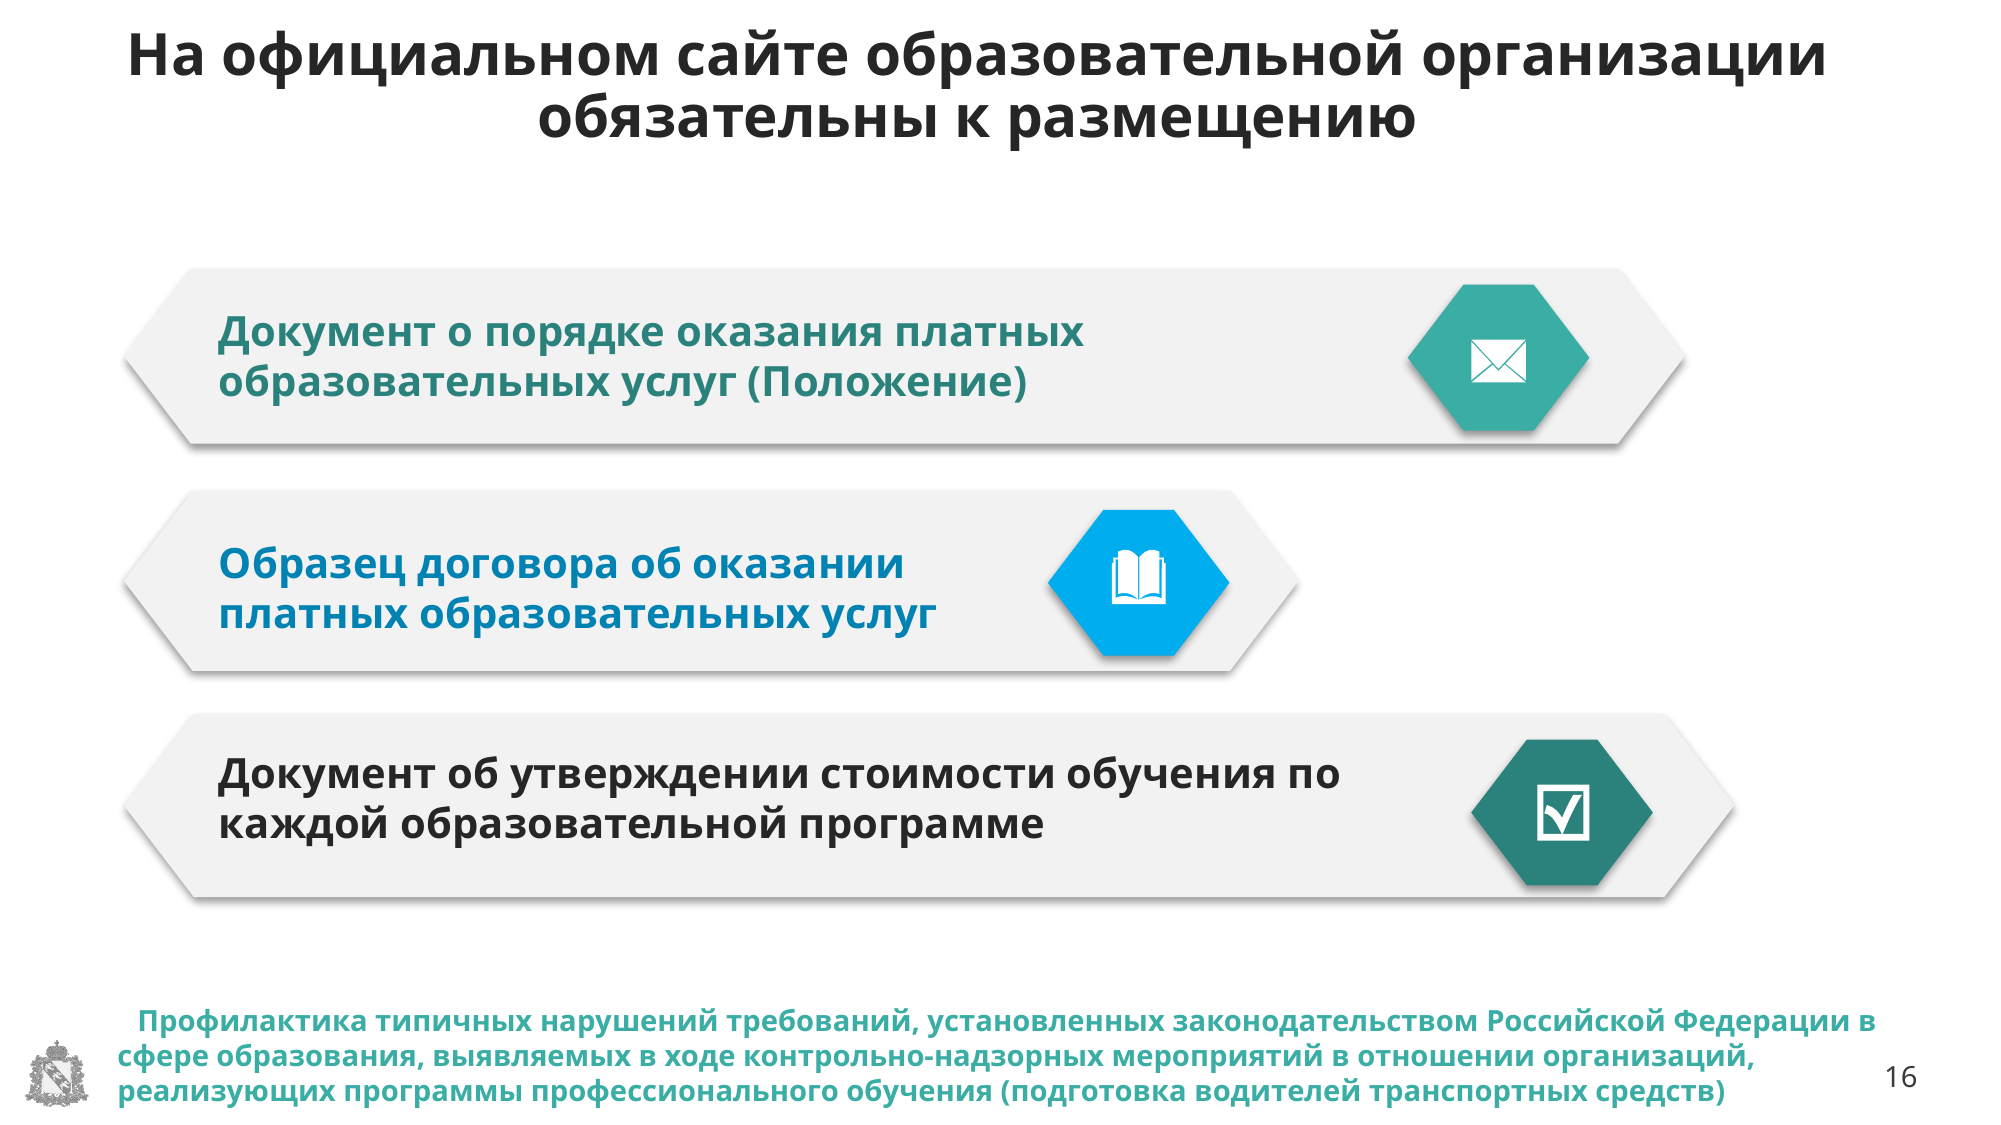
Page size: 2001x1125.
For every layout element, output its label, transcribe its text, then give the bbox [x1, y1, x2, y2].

text_box Документ об утверждении стоимости обучения по каждой образовательной программе [204, 739, 1453, 855]
text_box Документ о порядке оказания платных образовательных услуг (Положение) [204, 297, 1361, 413]
text_box [1056, 509, 1230, 656]
text_box [1110, 548, 1167, 606]
text_box [1407, 284, 1590, 431]
text_box Образец договора об оказании платных образовательных услуг [204, 529, 1056, 644]
text_box [123, 268, 1685, 444]
text_box [123, 713, 1735, 898]
title На официальном сайте образовательной организации обязательны к размещению [86, 65, 1869, 180]
text_box [123, 491, 1299, 671]
text_box [1471, 739, 1653, 886]
text_box [1468, 338, 1529, 384]
text_box [1536, 784, 1591, 842]
